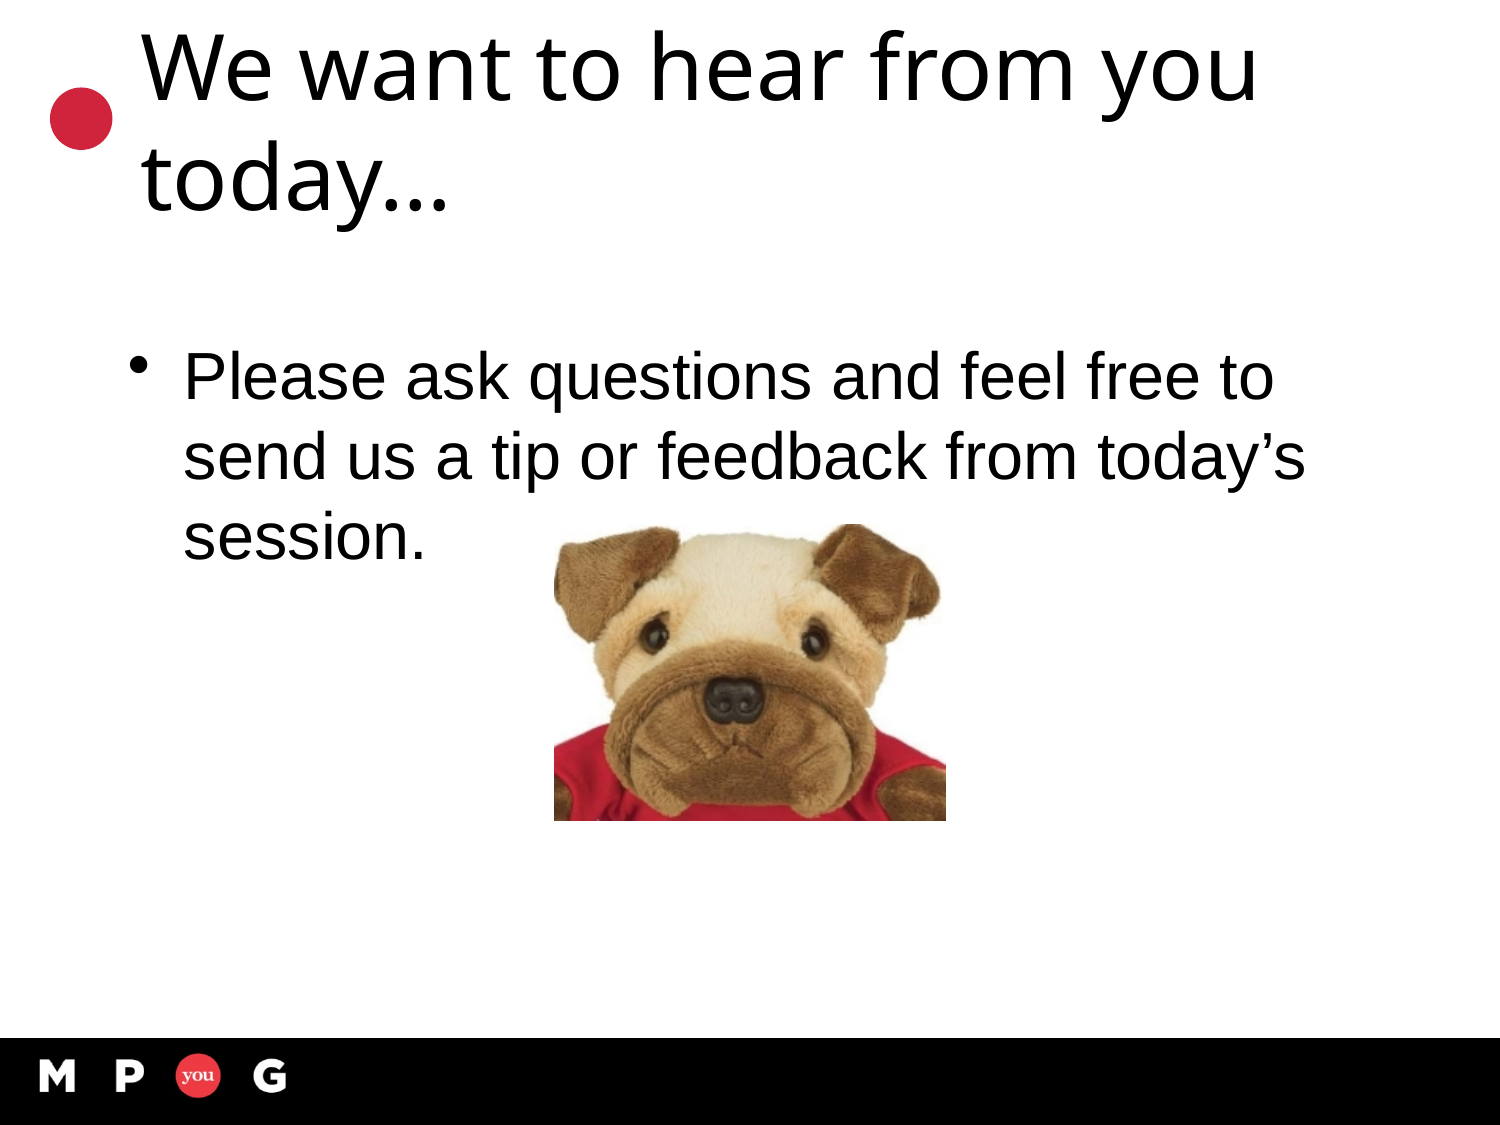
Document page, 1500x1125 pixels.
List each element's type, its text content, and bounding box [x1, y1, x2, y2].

list Please ask questions and feel free to send us a tip or feedback from today’s session. [112, 324, 1388, 1001]
picture [37, 1052, 288, 1100]
title We want to hear from you today… [124, 24, 1438, 213]
picture [554, 524, 946, 821]
